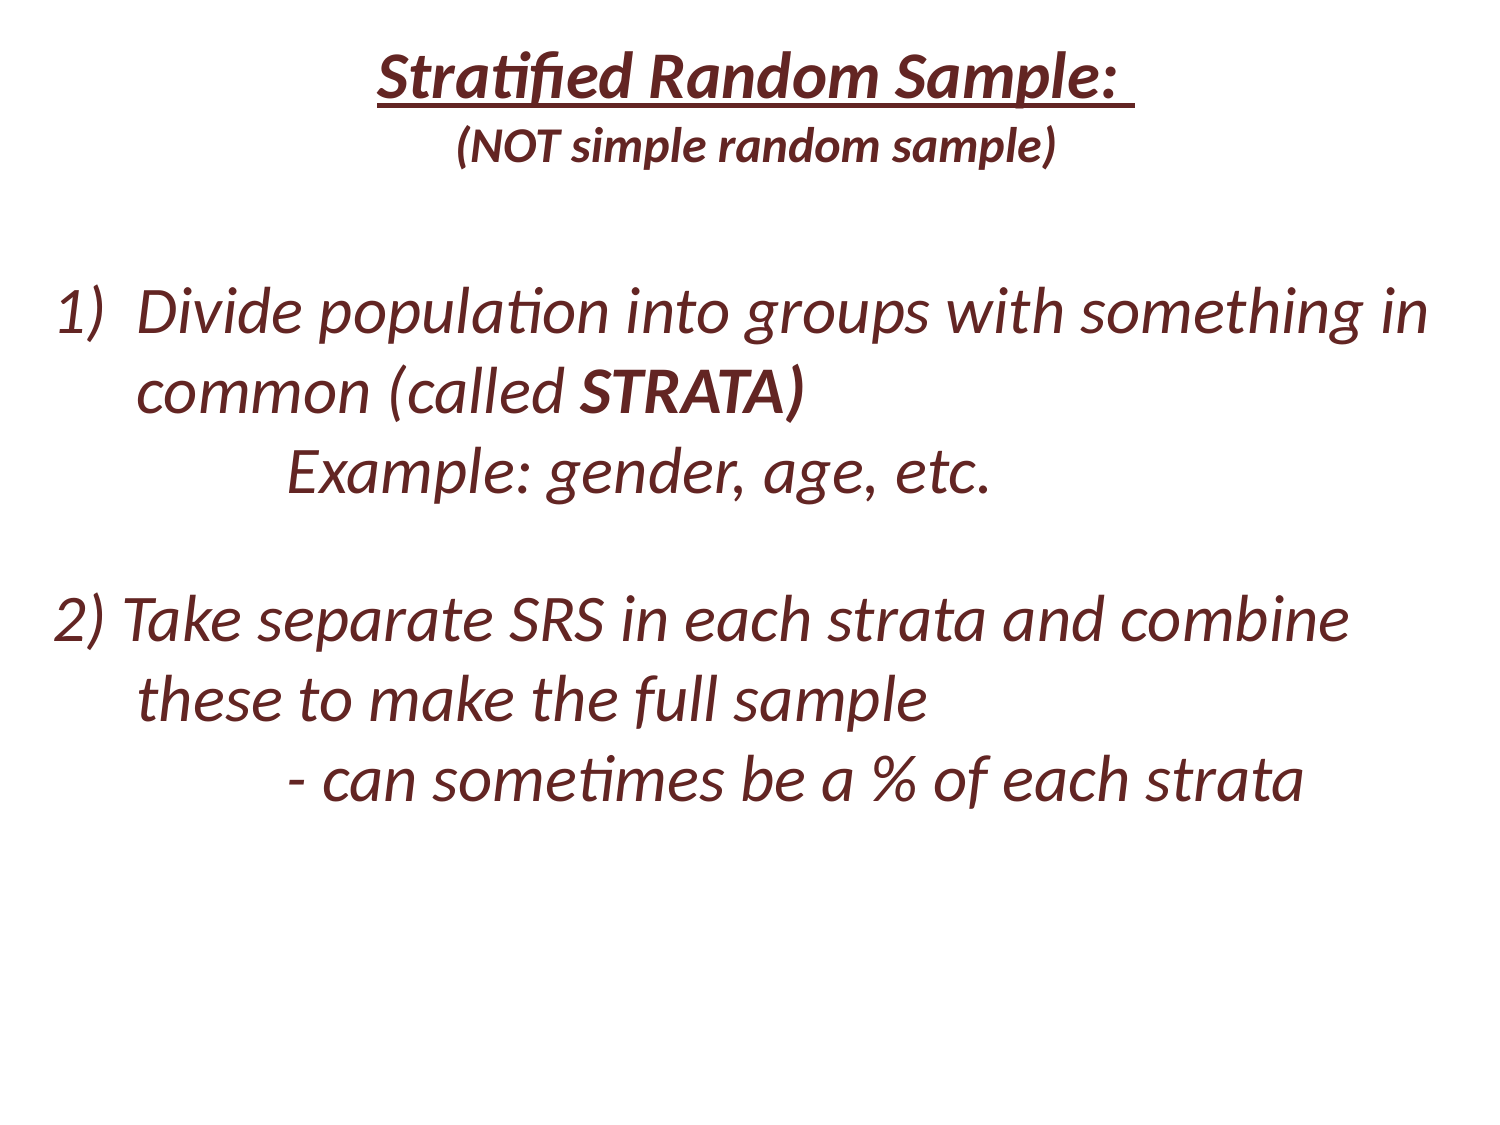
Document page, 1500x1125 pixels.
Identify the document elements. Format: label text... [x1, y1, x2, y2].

text_box 2) Take separate SRS in each strata and combine these to make the full sample - can sometimes be a % of each strata [37, 567, 1475, 822]
text_box Divide population into groups with something in common (called STRATA) Example: gender, age, etc. [37, 259, 1475, 514]
text_box Stratified Random Sample: (NOT simple random sample) [37, 24, 1475, 180]
